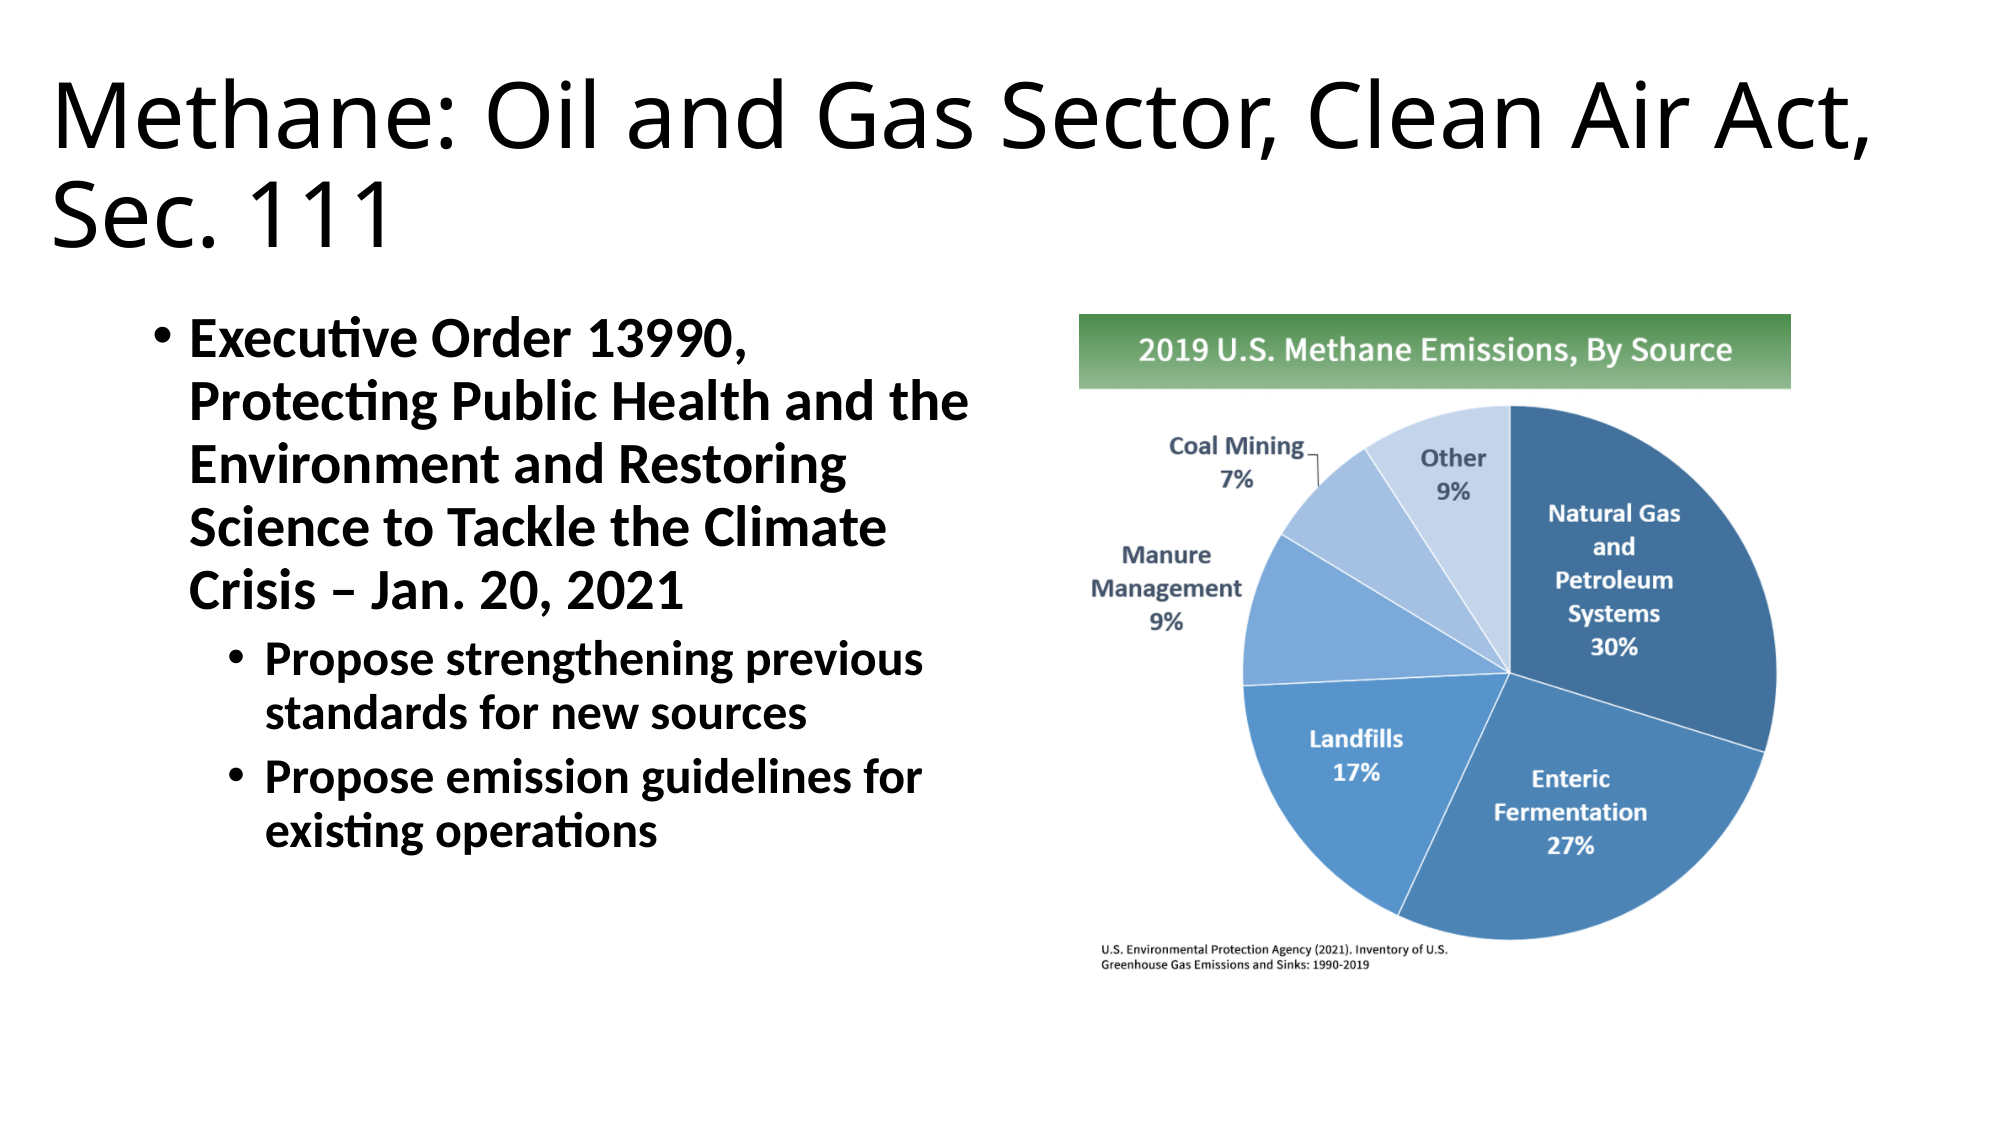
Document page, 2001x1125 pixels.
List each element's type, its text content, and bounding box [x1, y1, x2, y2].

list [1079, 299, 1796, 1014]
list Executive Order 13990, Protecting Public Health and the Environment and Restoring Science to Tackle the Climate Crisis – Jan. 20, 2021 Propose strengthening previous standards for new sources Propose emission guidelines for existing operations [137, 299, 988, 1014]
title Methane: Oil and Gas Sector, Clean Air Act, Sec. 111 [35, 59, 2000, 278]
